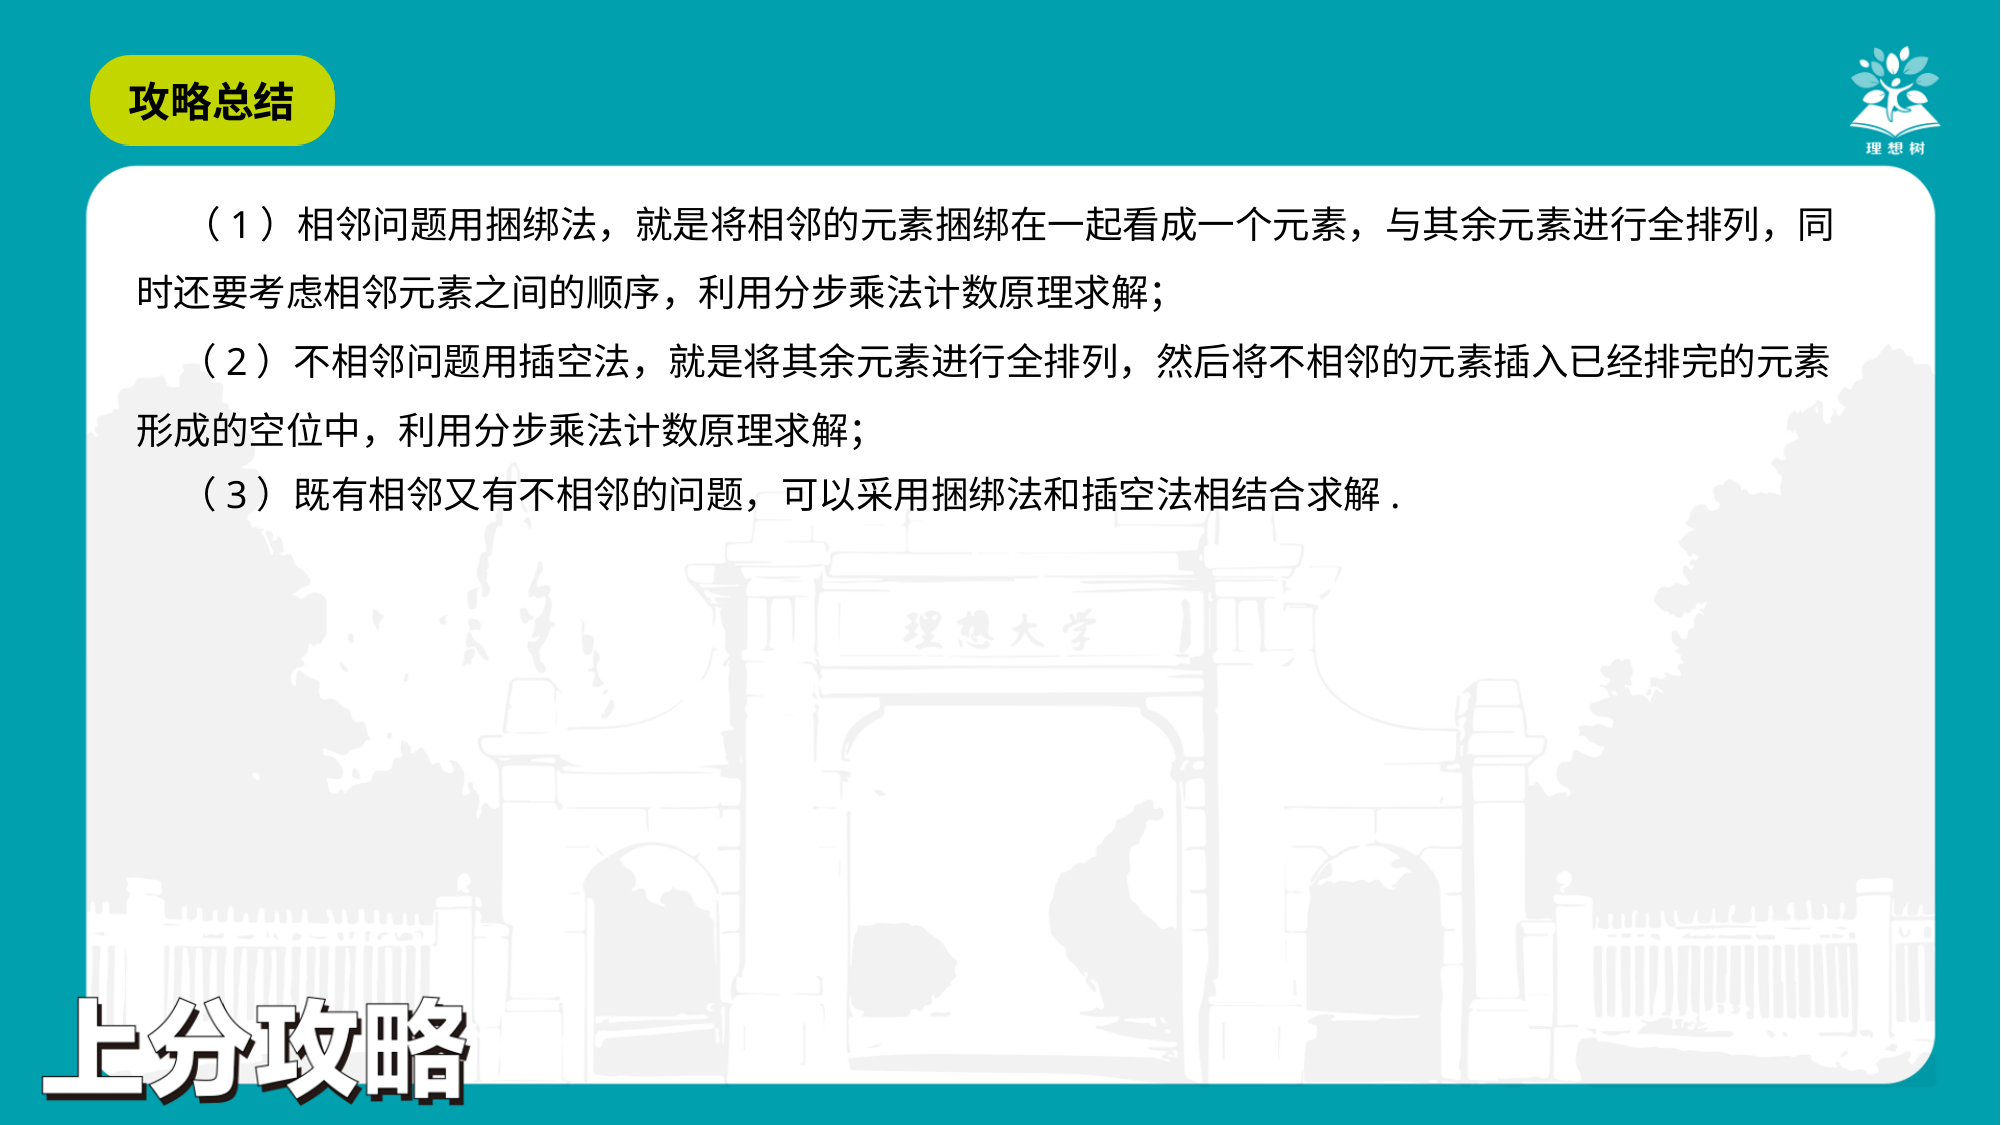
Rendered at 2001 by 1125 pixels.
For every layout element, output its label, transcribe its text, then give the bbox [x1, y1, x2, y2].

picture [0, 0, 2000, 1125]
text_box （1）相邻问题用捆绑法，就是将相邻的元素捆绑在一起看成一个元素，与其余元素进行全排列，同 时还要考虑相邻元素之间的顺序，利用分步乘法计数原理求解； （2）不相邻问题用插空法，就是将其余元素进行全排列，然后将不相邻的元素插入已经排完的元素 形成的空位中，利用分步乘法计数原理求解； （3）既有相邻又有不相邻的问题，可以采用捆绑法和插空法相结合求解. [136, 176, 1865, 510]
